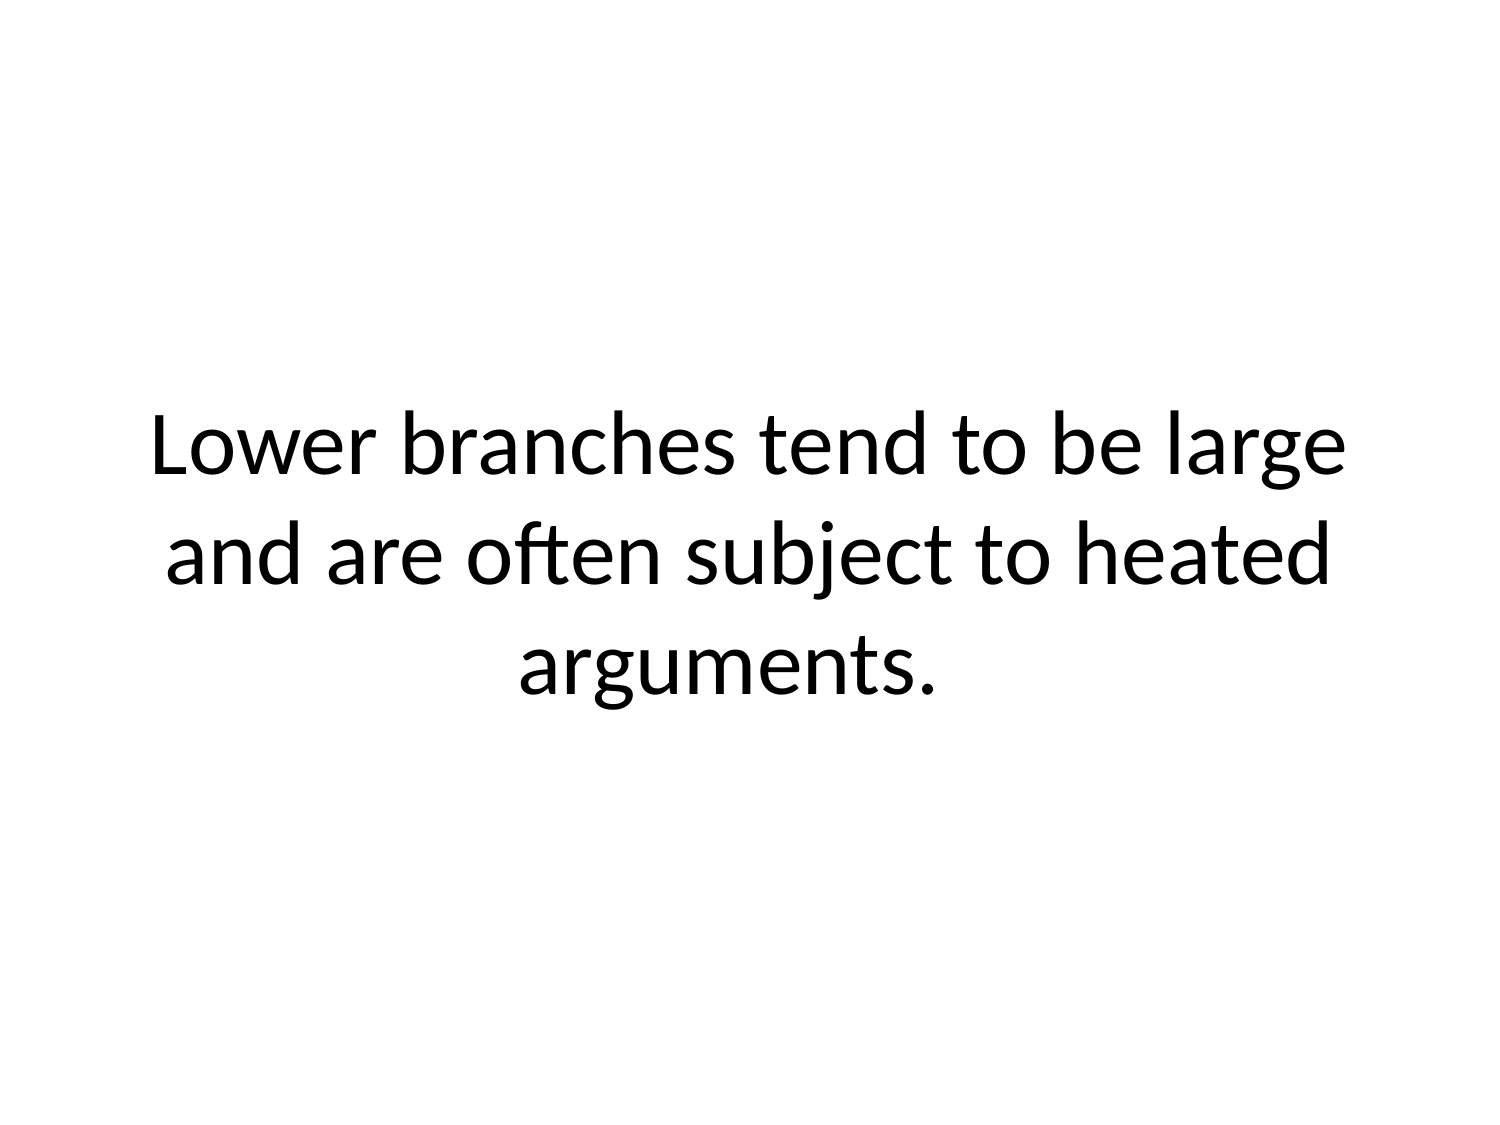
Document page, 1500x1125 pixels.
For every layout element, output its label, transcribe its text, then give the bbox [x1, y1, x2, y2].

title Lower branches tend to be large and are often subject to heated arguments. [74, 44, 1426, 1051]
